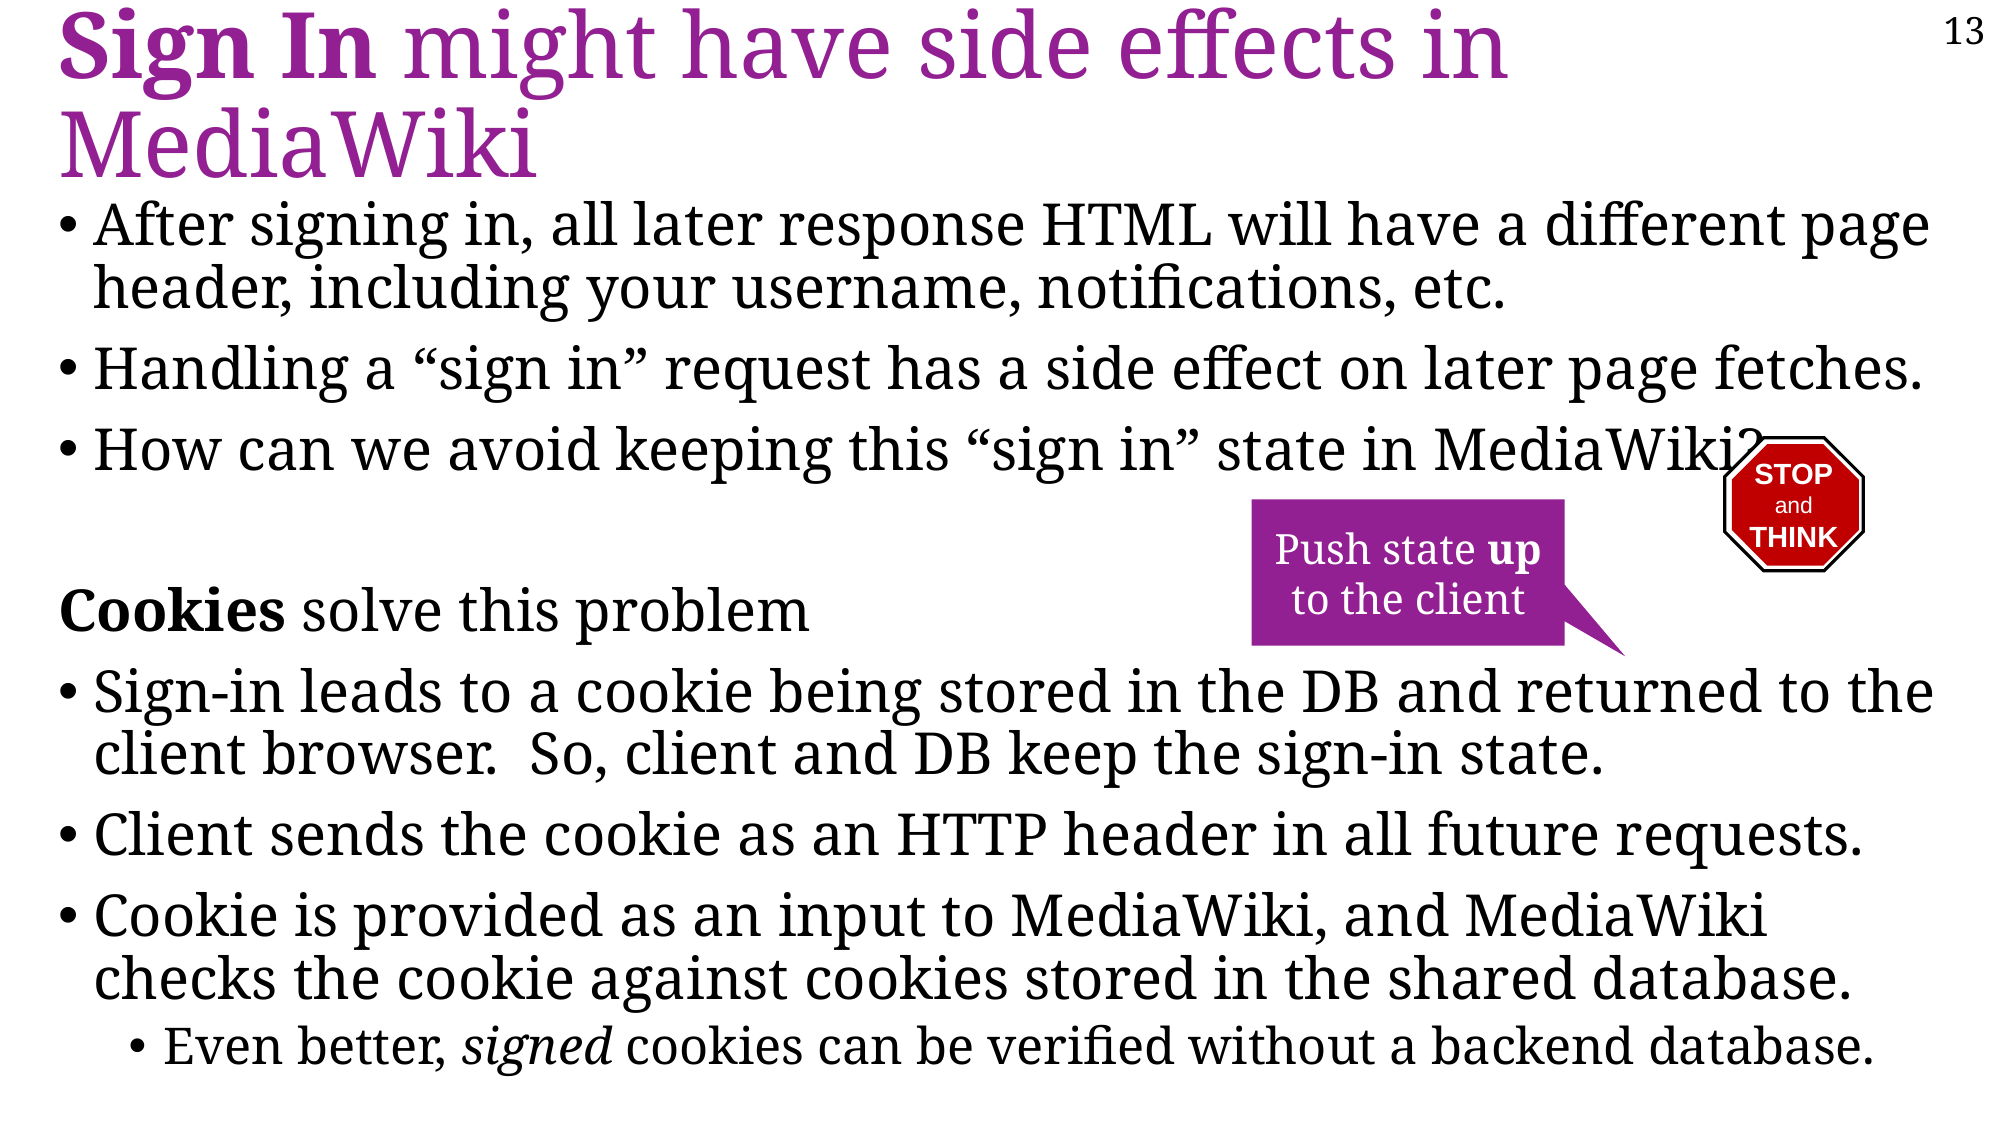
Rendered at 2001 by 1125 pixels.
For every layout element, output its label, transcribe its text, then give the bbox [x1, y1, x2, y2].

title Sign In might have side effects in MediaWiki [43, 25, 1953, 171]
list After signing in, all later response HTML will have a different page header, including your username, notifications, etc. Handling a “sign in” request has a side effect on later page fetches. How can we avoid keeping this “sign in” state in MediaWiki? Cookies solve this problem Sign-in leads to a cookie being stored in the DB and returned to the client browser. So, client and DB keep the sign-in state. Client sends the cookie as an HTTP header in all future requests. Cookie is provided as an input to MediaWiki, and MediaWiki checks the cookie against cookies stored in the shared database. Even better, signed cookies can be verified without a backend database. [43, 188, 1953, 1106]
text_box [1724, 437, 1864, 571]
text_box 13 [1901, 0, 2000, 60]
text_box Push state up to the client [1250, 498, 1626, 658]
